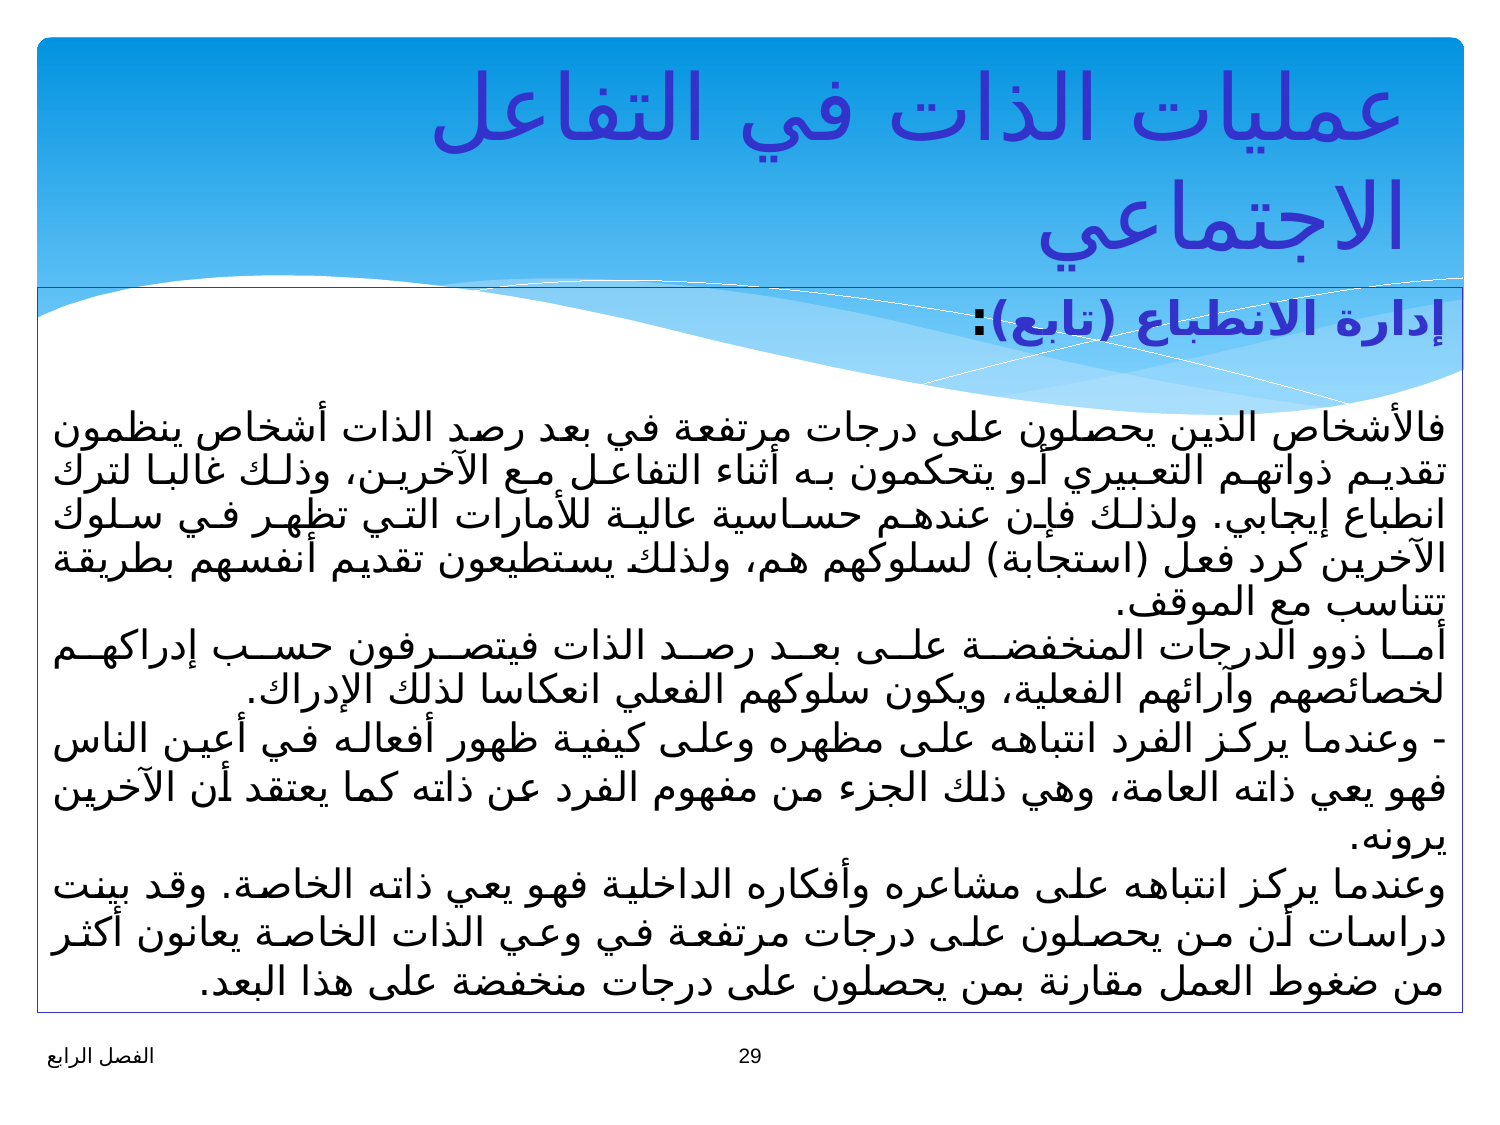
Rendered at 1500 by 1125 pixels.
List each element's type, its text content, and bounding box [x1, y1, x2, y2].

list إدارة الانطباع (تابع): فالأشخاص الذين يحصلون على درجات مرتفعة في بعد رصد الذات أشخاص ينظمون تقديم ذواتهم التعبيري أو يتحكمون به أثناء التفاعل مع الآخرين، وذلك غالبا لترك انطباع إيجابي. ولذلك فإن عندهم حساسية عالية للأمارات التي تظهر في سلوك الآخرين كرد فعل (استجابة) لسلوكهم هم، ولذلك يستطيعون تقديم أنفسهم بطريقة تتناسب مع الموقف. أما ذوو الدرجات المنخفضة على بعد رصد الذات فيتصرفون حسب إدراكهم لخصائصهم وآرائهم الفعلية، ويكون سلوكهم الفعلي انعكاسا لذلك الإدراك. - وعندما يركز الفرد انتباهه على مظهره وعلى كيفية ظهور أفعاله في أعين الناس فهو يعي ذاته العامة، وهي ذلك الجزء من مفهوم الفرد عن ذاته كما يعتقد أن الآخرين يرونه. وعندما يركز انتباهه على مشاعره وأفكاره الداخلية فهو يعي ذاته الخاصة. وقد بينت دراسات أن من يحصلون على درجات مرتفعة في وعي الذات الخاصة يعانون أكثر من ضغوط العمل مقارنة بمن يحصلون على درجات منخفضة على هذا البعد. [37, 287, 1463, 1013]
title عمليات الذات في التفاعل الاجتماعي [75, 55, 1425, 261]
footer الفصل الرابع [31, 1025, 653, 1086]
slide_number 29 [654, 1025, 846, 1086]
